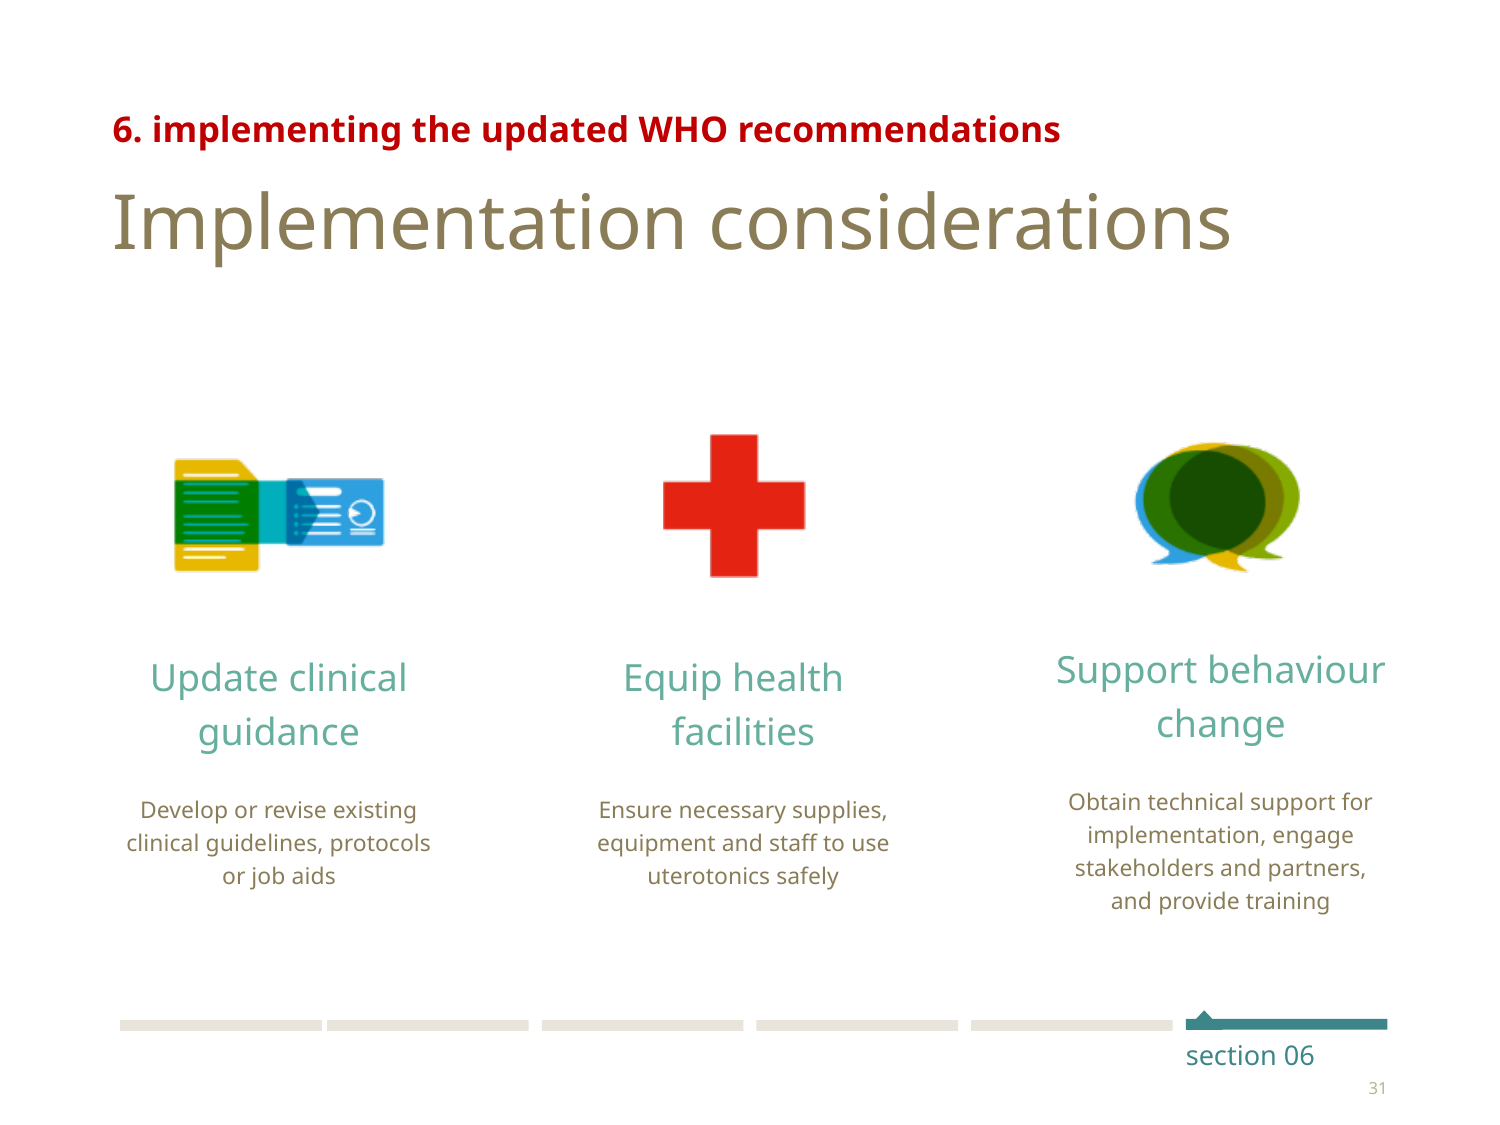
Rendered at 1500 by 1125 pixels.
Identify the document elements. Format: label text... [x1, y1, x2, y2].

list Update clinical guidance Develop or revise existing clinical guidelines, protocols or job aids [112, 644, 446, 929]
picture [158, 385, 400, 626]
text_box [1185, 1010, 1388, 1031]
picture [1100, 385, 1342, 626]
text_box [971, 1020, 1173, 1031]
text_box [541, 1020, 744, 1031]
title Implementation considerations [112, 187, 1458, 338]
picture [661, 434, 810, 578]
list Support behaviour change Obtain technical support for implementation, engage stakeholders and partners, and provide training [1054, 636, 1388, 921]
list Equip health facilities Ensure necessary supplies, equipment and staff to use uterotonics safely [566, 644, 921, 929]
text_box [756, 1020, 959, 1031]
text_box [327, 1020, 529, 1031]
text_box [120, 1020, 322, 1031]
text_box section 06 [1185, 1038, 1388, 1071]
list 6. implementing the updated WHO recommendations [112, 113, 1388, 188]
